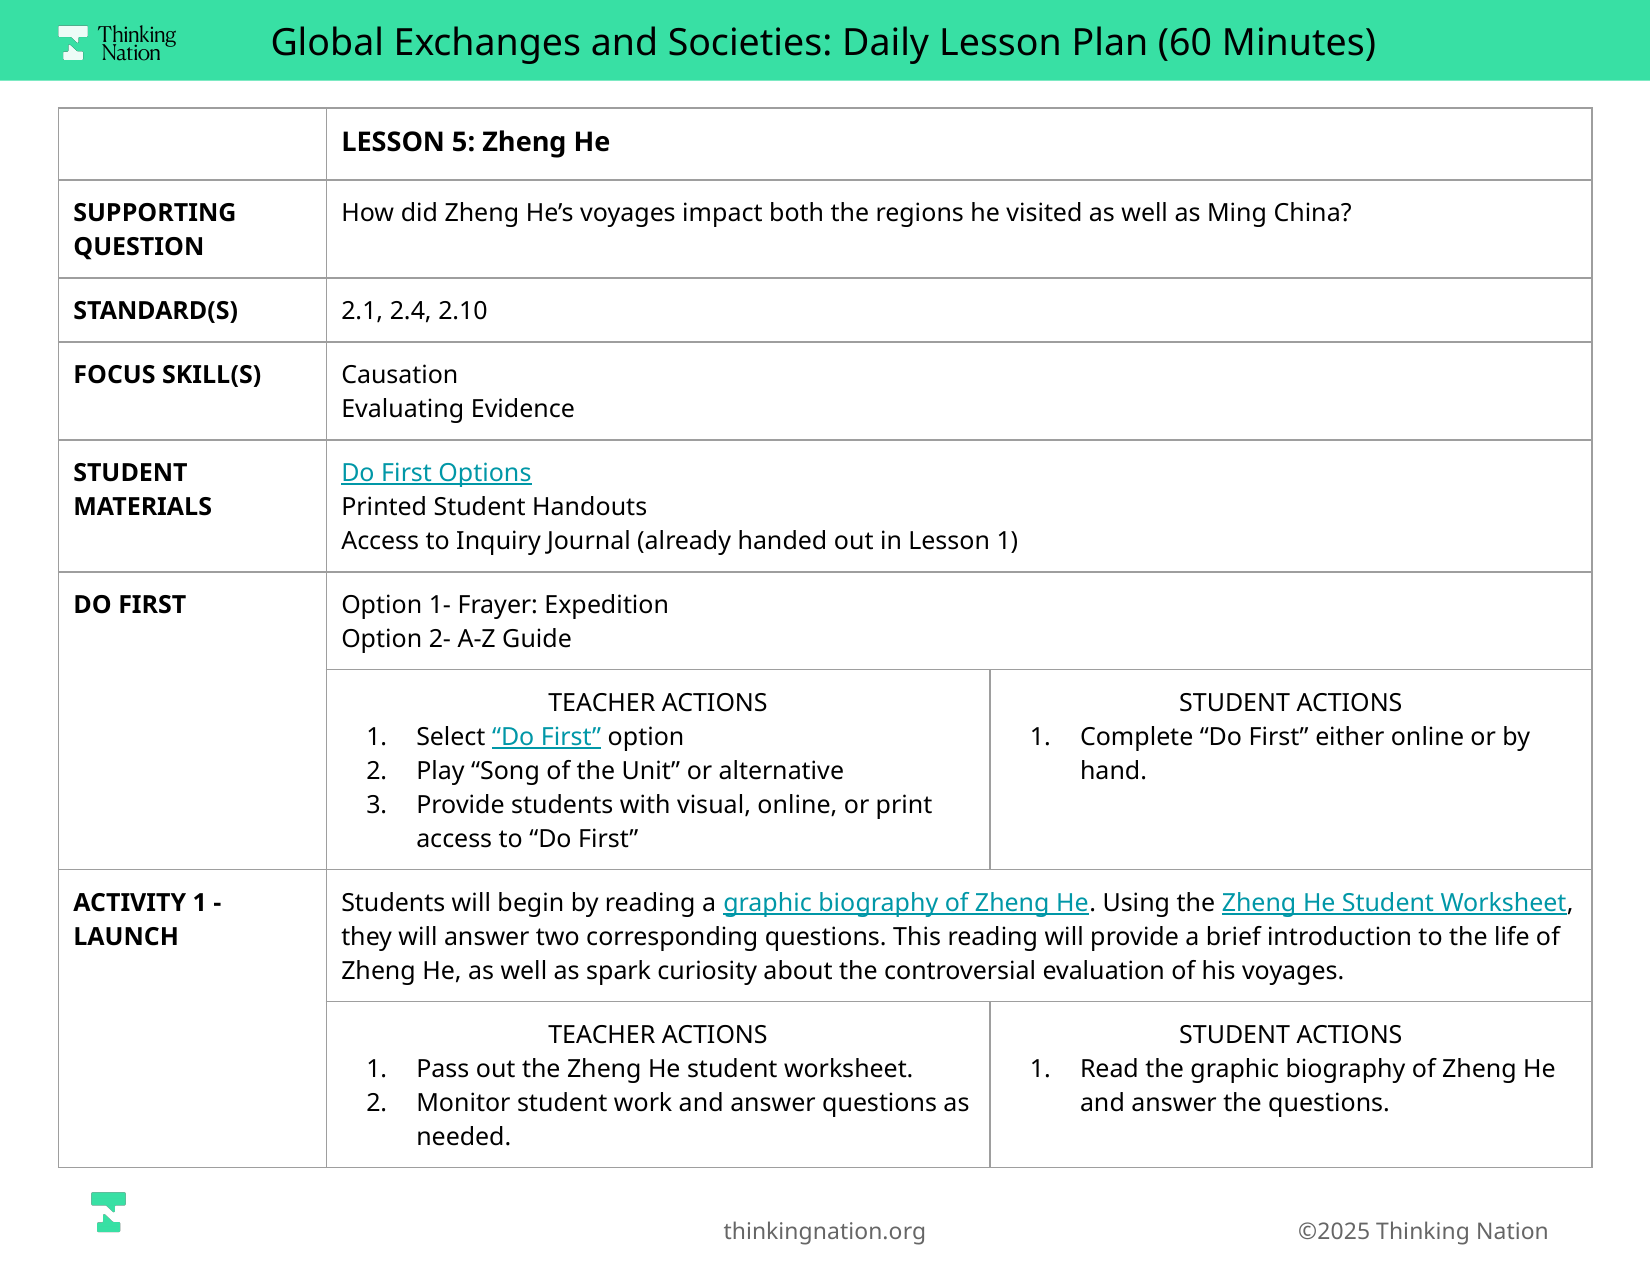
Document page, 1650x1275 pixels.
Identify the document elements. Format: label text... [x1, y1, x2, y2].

table_cell STANDARD(S) [59, 279, 326, 341]
table_cell TEACHER ACTIONS Pass out the Zheng He student worksheet. Monitor student work and answer questions as needed. [327, 1002, 989, 1167]
text_box ©2025 Thinking Nation [1174, 1200, 1566, 1240]
table_cell STUDENT MATERIALS [59, 441, 326, 571]
table_cell Students will begin by reading a graphic biography of Zheng He. Using the Zheng He Student Worksheet, they will answer two corresponding questions. This reading will provide a brief introduction to the life of Zheng He, as well as spark curiosity about the controversial evaluation of his voyages. [327, 870, 1591, 1001]
text_box thinkingnation.org [629, 1200, 1021, 1240]
table_cell TEACHER ACTIONS Select “Do First” option Play “Song of the Unit” or alternative Provide students with visual, online, or print access to “Do First” [327, 670, 989, 869]
picture [80, 1184, 136, 1240]
table_cell Option 1- Frayer: Expedition Option 2- A-Z Guide [327, 573, 1591, 669]
table_cell ACTIVITY 1 - LAUNCH [59, 870, 326, 1167]
table_cell STUDENT ACTIONS Read the graphic biography of Zheng He and answer the questions. [991, 1002, 1591, 1167]
table_cell SUPPORTING QUESTION [59, 181, 326, 277]
table_cell How did Zheng He’s voyages impact both the regions he visited as well as Ming China? [327, 181, 1591, 277]
table_cell STUDENT ACTIONS Complete “Do First” either online or by hand. [991, 670, 1591, 869]
table_header LESSON 5: Zheng He [327, 109, 1591, 179]
table_cell 2.1, 2.4, 2.10 [327, 279, 1591, 341]
table_cell FOCUS SKILL(S) [59, 343, 326, 439]
table_cell Causation Evaluating Evidence [327, 343, 1591, 439]
table_header [59, 109, 326, 179]
table_cell DO FIRST [59, 573, 326, 869]
picture [45, 14, 180, 85]
table_cell Do First Options Printed Student Handouts Access to Inquiry Journal (already handed out in Lesson 1) [327, 441, 1591, 571]
text_box Global Exchanges and Societies: Daily Lesson Plan (60 Minutes) [0, 0, 1650, 81]
